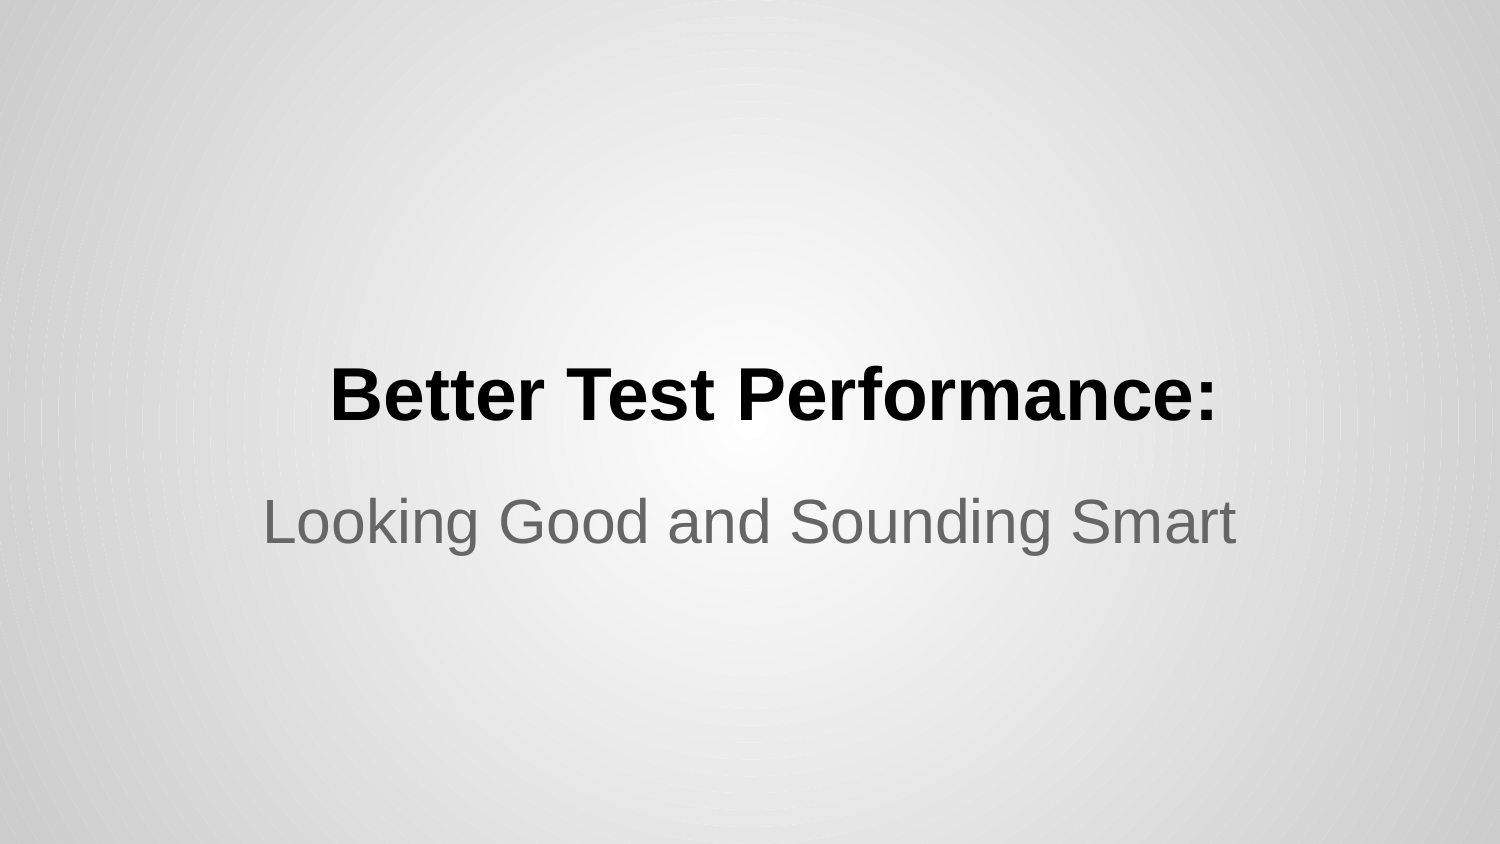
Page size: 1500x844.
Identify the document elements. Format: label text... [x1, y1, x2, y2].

title Better Test Performance: [112, 259, 1388, 451]
subtitle Looking Good and Sounding Smart [112, 465, 1388, 595]
